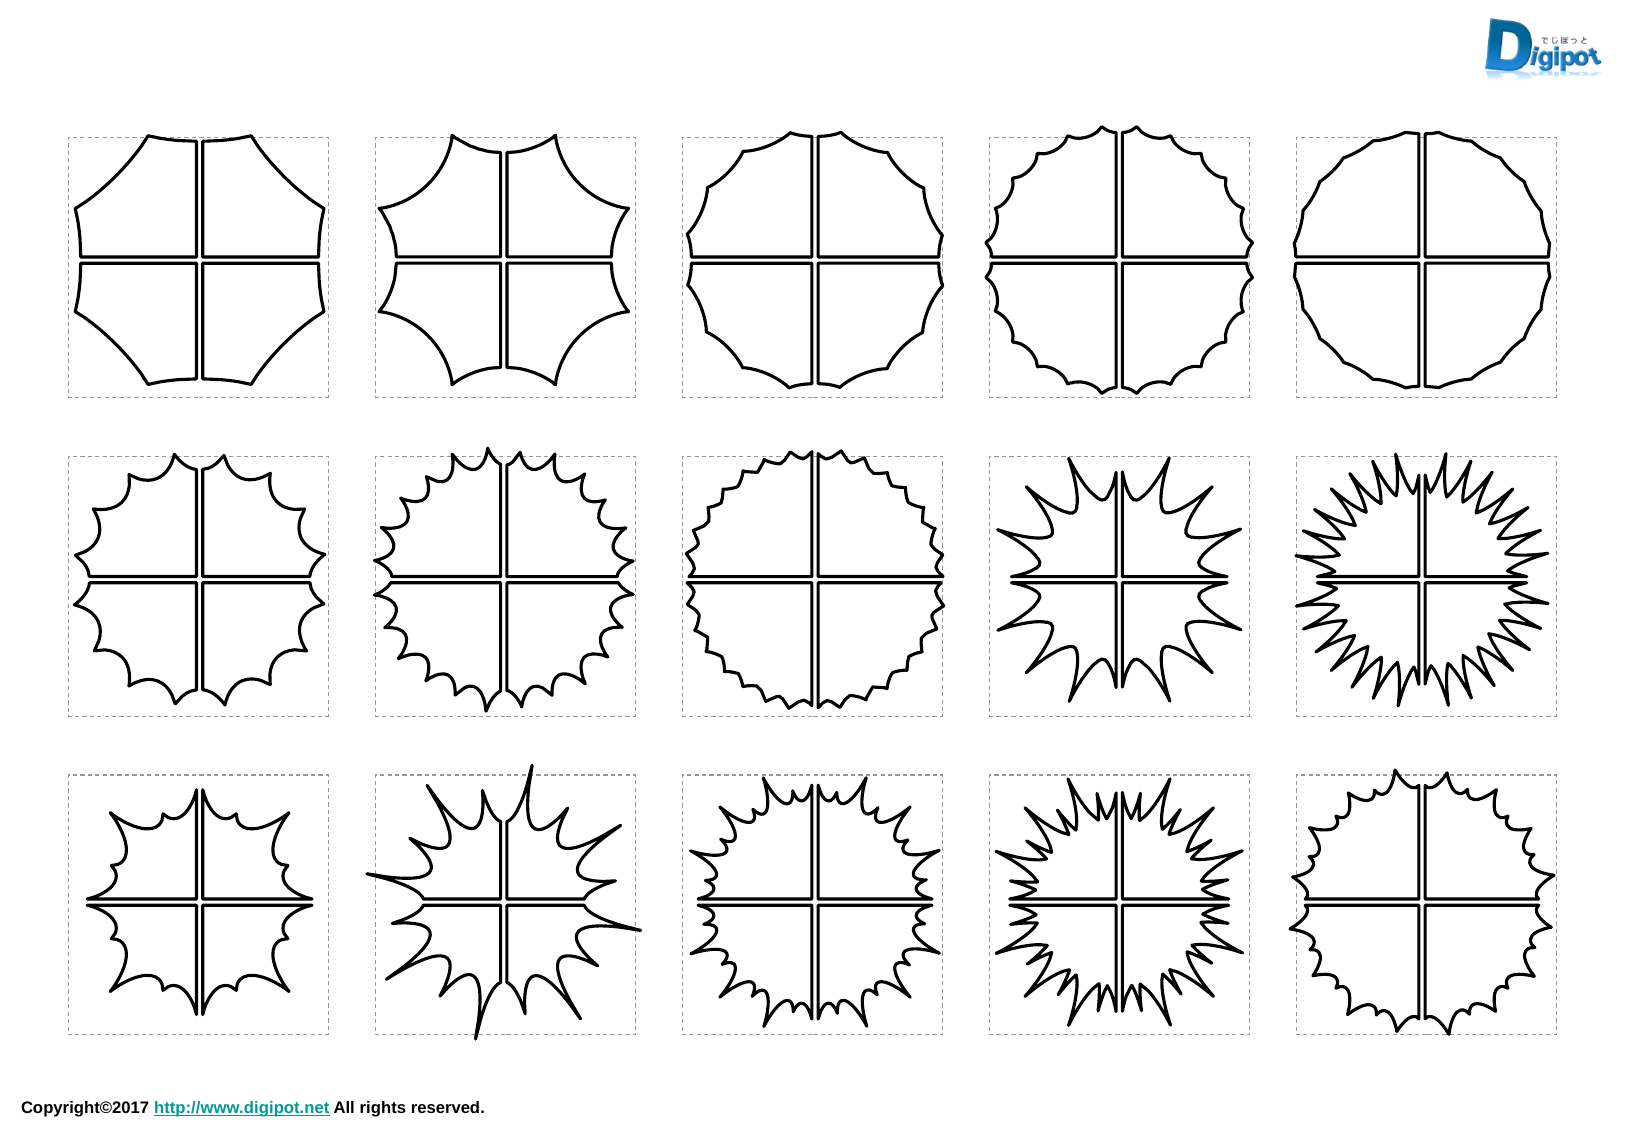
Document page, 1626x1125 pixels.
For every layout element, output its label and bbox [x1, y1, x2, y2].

text_box [994, 903, 1119, 1028]
text_box [1120, 903, 1245, 1028]
text_box [1423, 580, 1551, 708]
text_box [73, 452, 199, 579]
text_box [73, 133, 199, 260]
text_box [73, 261, 199, 387]
text_box [377, 133, 503, 259]
text_box [1293, 452, 1422, 579]
text_box [504, 261, 631, 387]
text_box [816, 261, 945, 390]
text_box [384, 903, 503, 1042]
text_box [685, 580, 814, 711]
picture [1485, 18, 1602, 82]
text_box [1423, 451, 1550, 579]
text_box [816, 903, 942, 1029]
text_box [72, 580, 199, 706]
text_box [364, 783, 503, 902]
text_box [1423, 903, 1554, 1037]
text_box [200, 453, 328, 579]
text_box [1120, 124, 1255, 260]
text_box [816, 775, 942, 902]
text_box [685, 261, 814, 390]
text_box [816, 580, 946, 710]
text_box [85, 787, 199, 902]
text_box [377, 261, 503, 387]
text_box [984, 124, 1119, 260]
text_box [1120, 456, 1243, 579]
text_box [372, 580, 503, 714]
text_box [200, 261, 327, 387]
text_box [995, 456, 1119, 579]
text_box [1292, 130, 1422, 259]
text_box [200, 580, 326, 708]
text_box [816, 130, 945, 260]
text_box [685, 130, 814, 260]
text_box [504, 450, 636, 579]
text_box [504, 763, 623, 902]
text_box [1120, 580, 1243, 704]
text_box [1423, 261, 1552, 390]
text_box [984, 261, 1119, 396]
text_box [504, 580, 636, 709]
text_box [1287, 903, 1422, 1034]
text_box [504, 133, 631, 259]
text_box [995, 580, 1119, 704]
text_box [1120, 776, 1245, 902]
text_box [504, 903, 643, 1022]
text_box [1423, 770, 1557, 902]
text_box [200, 903, 315, 1017]
text_box [200, 133, 327, 260]
text_box [1423, 130, 1552, 260]
text_box [684, 449, 814, 579]
text_box [1290, 767, 1422, 902]
text_box [688, 775, 814, 902]
text_box [85, 903, 199, 1017]
text_box [816, 448, 945, 579]
text_box [688, 903, 814, 1029]
text_box [372, 446, 503, 579]
text_box [1120, 261, 1255, 396]
text_box [1292, 261, 1422, 390]
text_box [1294, 580, 1422, 708]
text_box [994, 777, 1119, 902]
text_box [200, 787, 315, 902]
